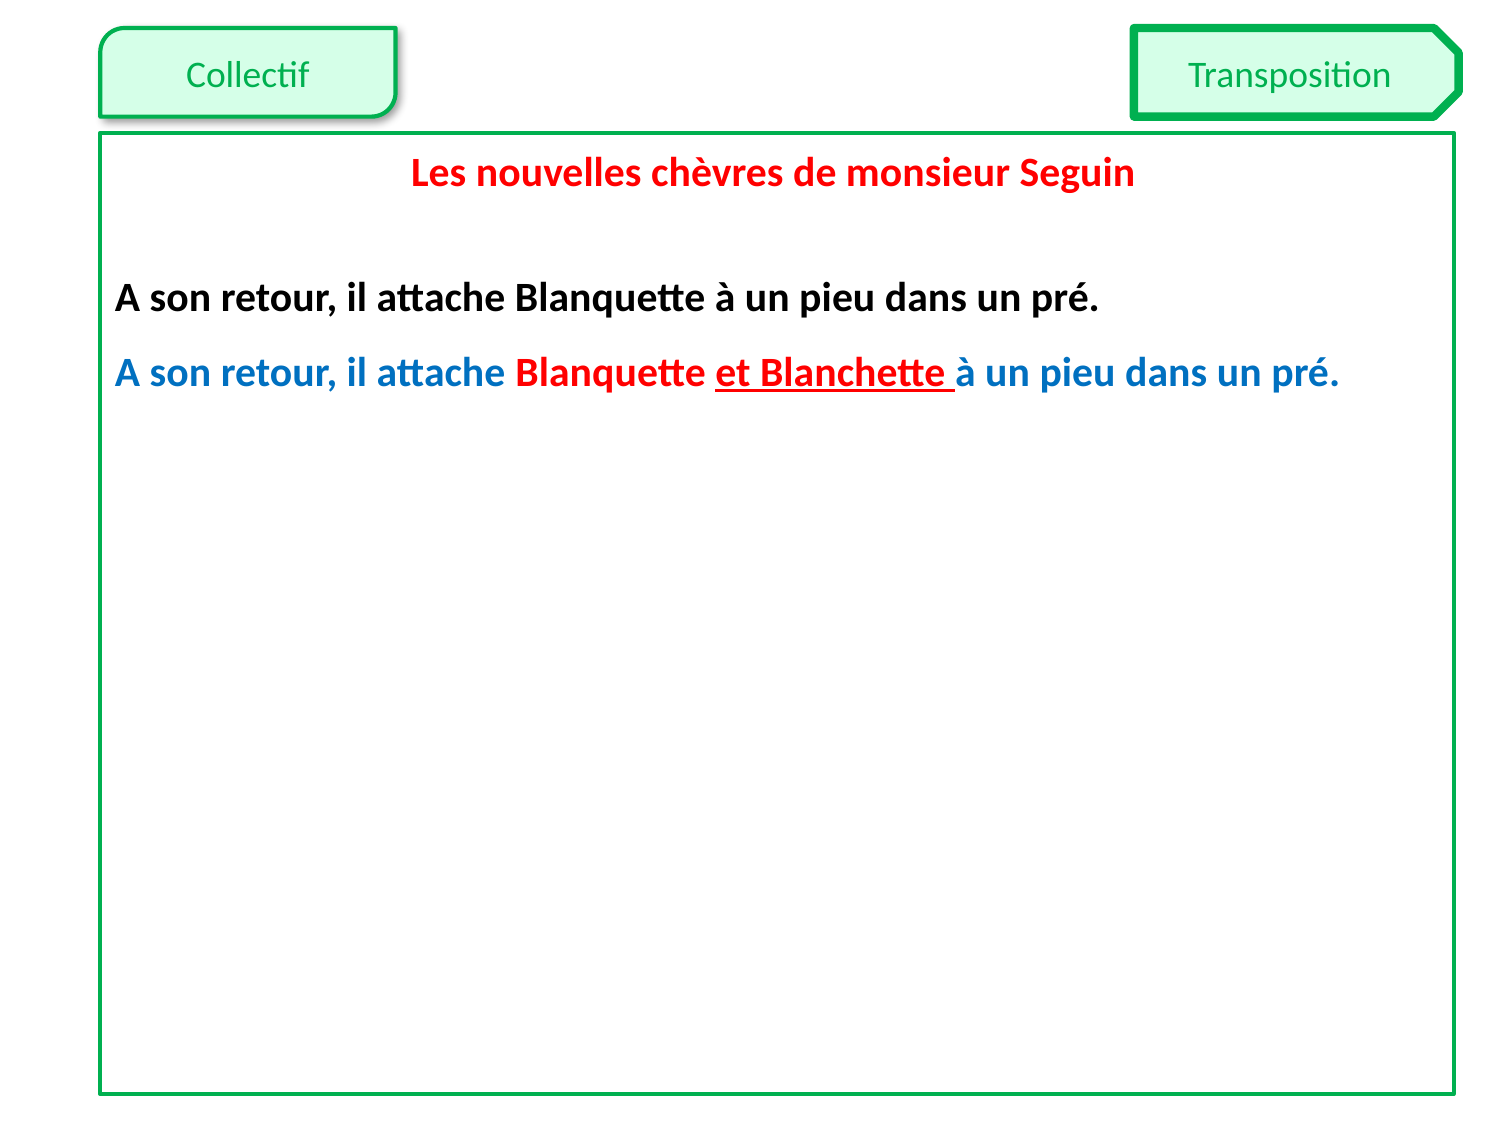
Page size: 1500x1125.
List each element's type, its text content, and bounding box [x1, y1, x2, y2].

text_box Les nouvelles chèvres de monsieur Seguin A son retour, il attache Blanquette à un pieu dans un pré. A son retour, il attache Blanquette et Blanchette à un pieu dans un pré. [100, 137, 1447, 402]
